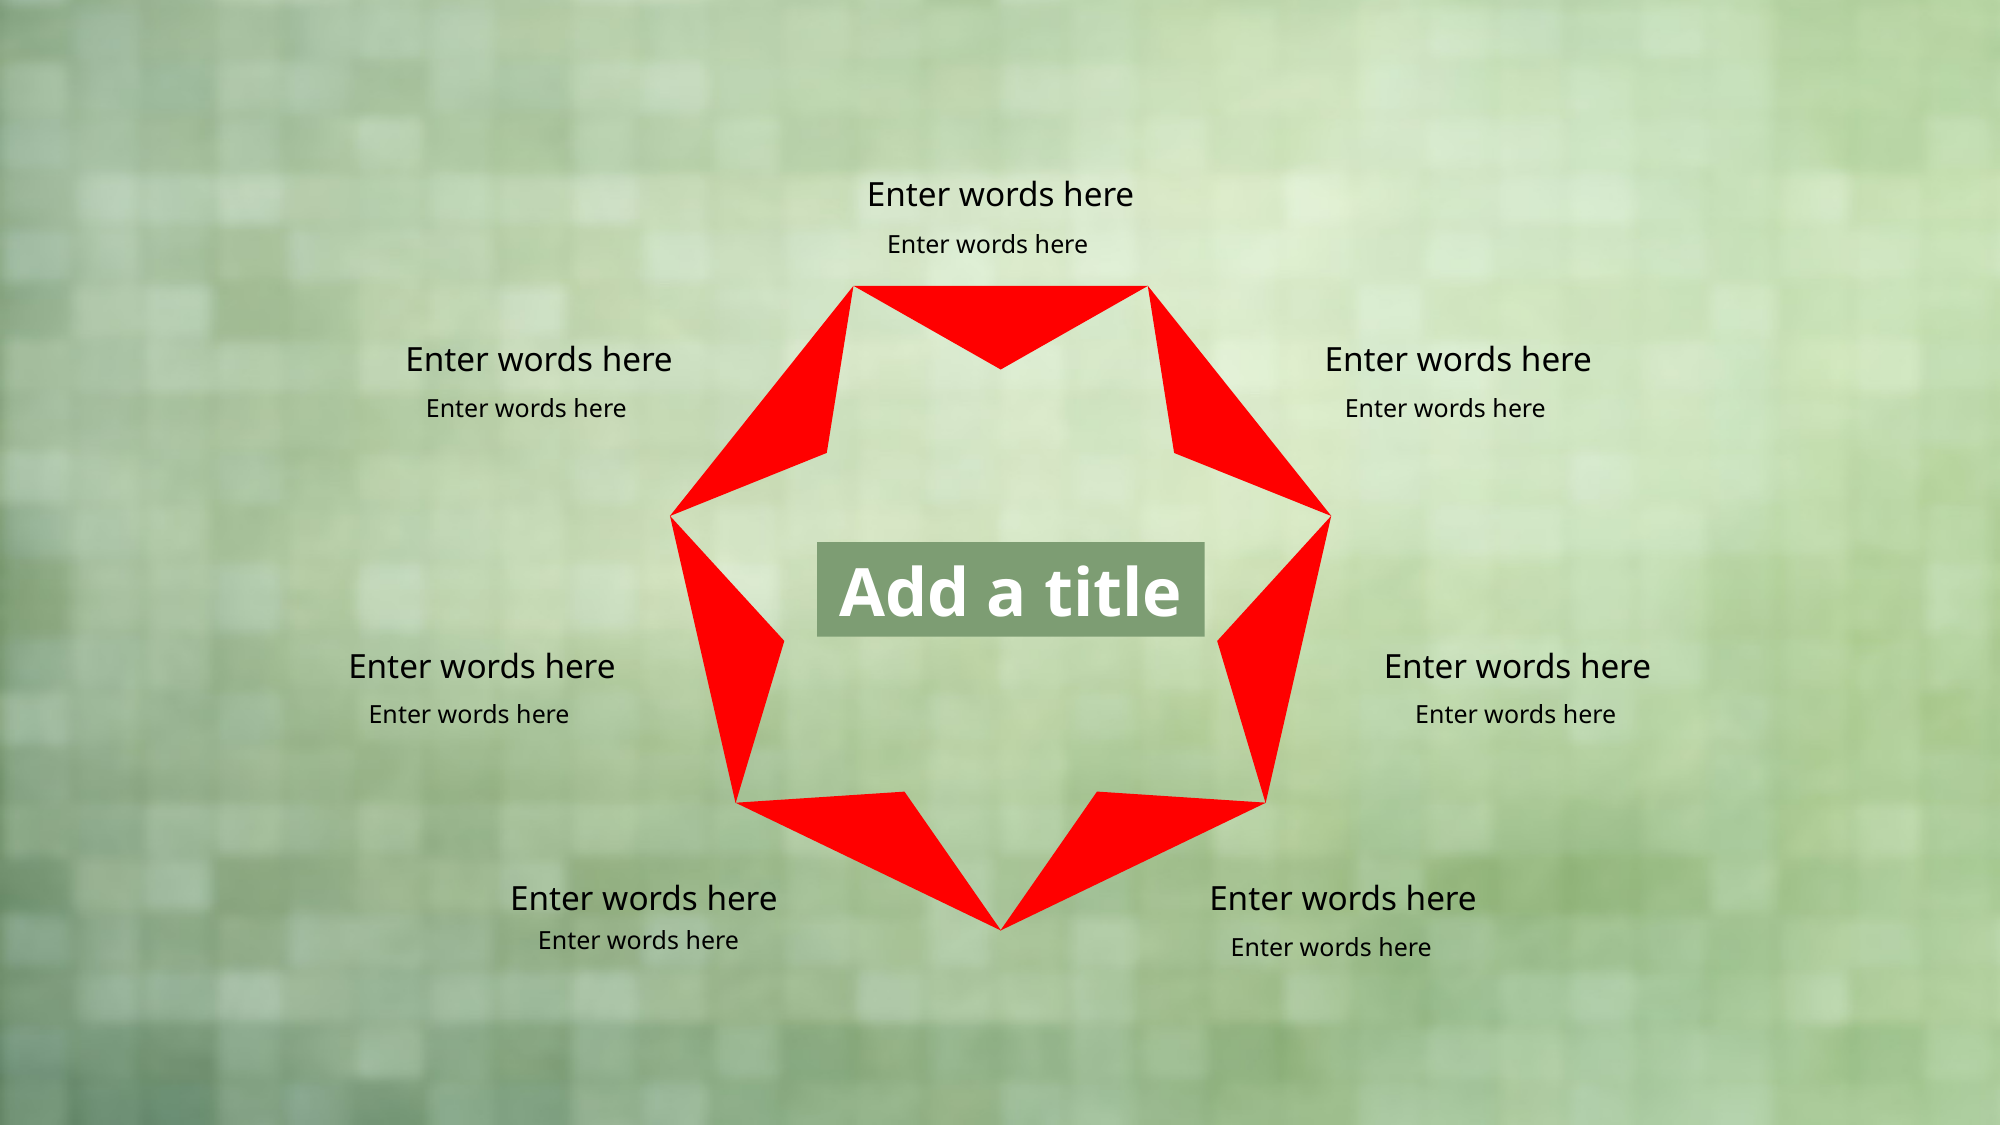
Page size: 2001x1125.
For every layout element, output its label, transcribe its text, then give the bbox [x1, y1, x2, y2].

text_box [669, 286, 854, 517]
text_box Enter words here [1194, 869, 1492, 925]
text_box Enter words here [353, 691, 585, 737]
text_box Enter words here [333, 637, 631, 693]
text_box Enter words here [1330, 385, 1562, 430]
text_box Enter words here [1215, 924, 1447, 970]
text_box Enter words here [1368, 637, 1667, 693]
text_box Enter words here [495, 869, 793, 925]
text_box [1001, 791, 1265, 930]
text_box [1217, 515, 1332, 804]
text_box Enter words here [872, 221, 1104, 266]
text_box Enter words here [523, 917, 755, 962]
text_box [1147, 285, 1331, 516]
text_box Enter words here [1400, 690, 1632, 736]
text_box Add a title [817, 542, 1205, 637]
text_box [853, 285, 1147, 370]
text_box Enter words here [390, 331, 688, 386]
picture [0, 0, 2000, 1125]
text_box [736, 791, 1002, 931]
text_box Enter words here [851, 165, 1150, 221]
text_box Enter words here [411, 385, 642, 430]
text_box Enter words here [1309, 331, 1608, 386]
text_box [670, 516, 785, 804]
